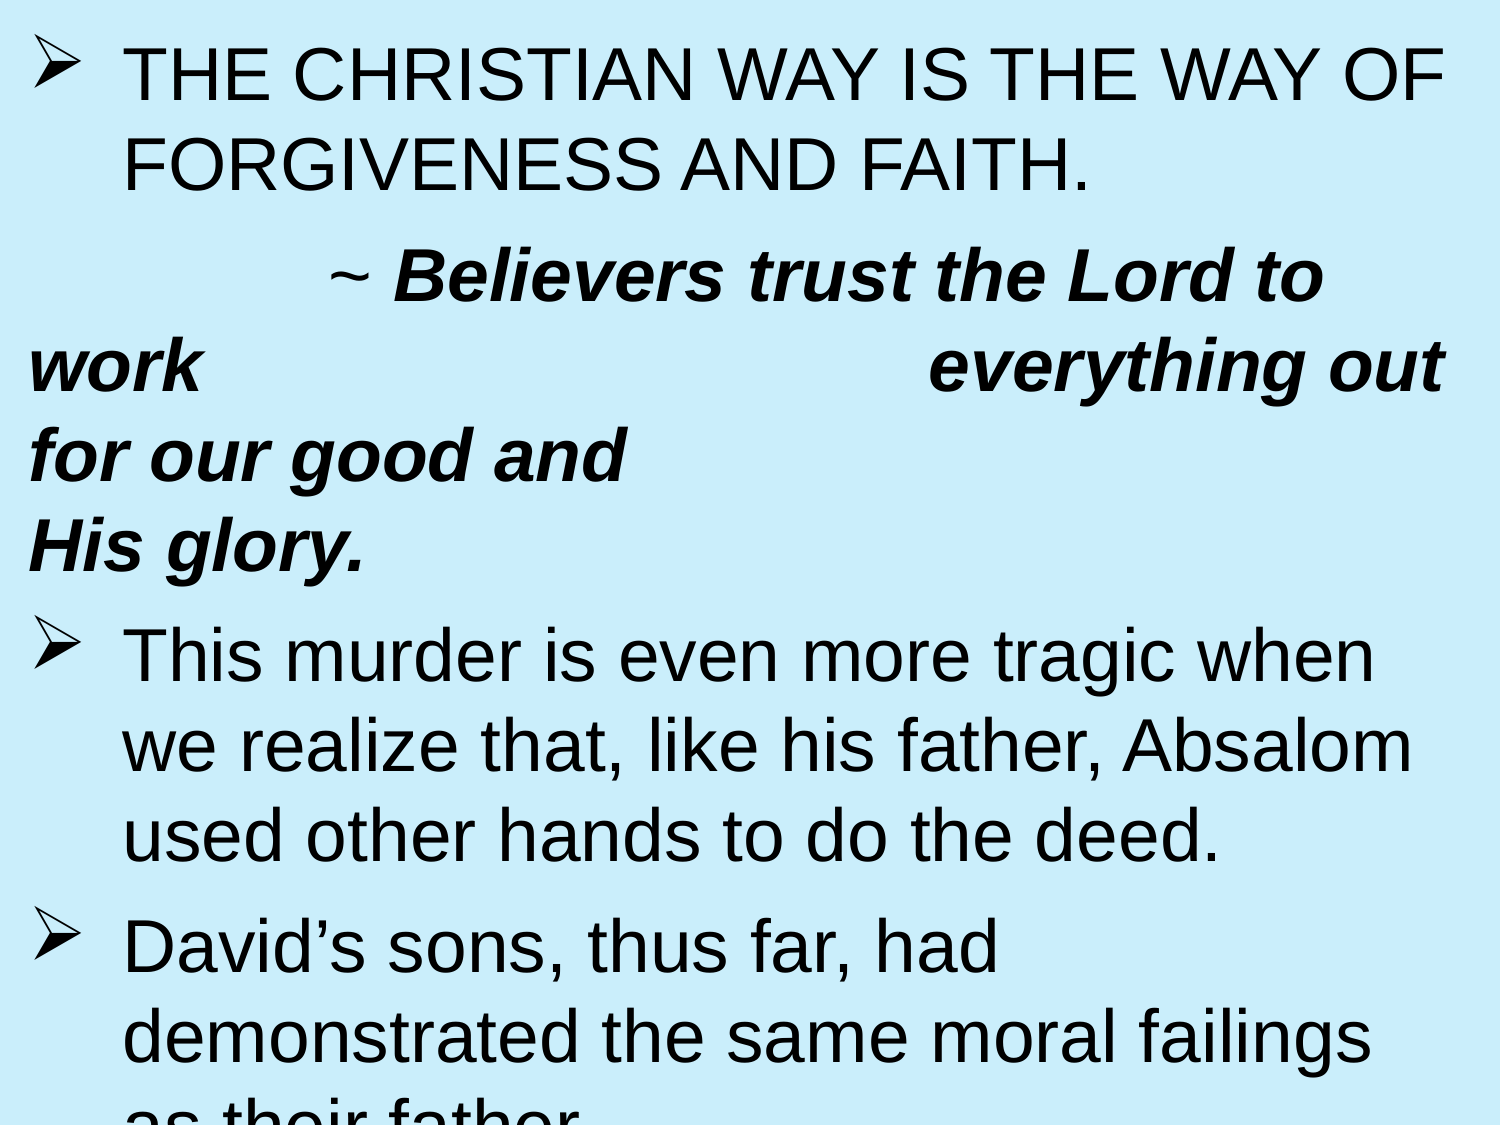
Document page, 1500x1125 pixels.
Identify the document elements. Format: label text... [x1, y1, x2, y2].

subtitle THE CHRISTIAN WAY IS THE WAY OF FORGIVENESS AND FAITH. ~ Believers trust the Lord to work everything out for our good and His glory. This murder is even more tragic when we realize that, like his father, Absalom used other hands to do the deed. David’s sons, thus far, had demonstrated the same moral failings as their father. [13, 17, 1479, 1110]
